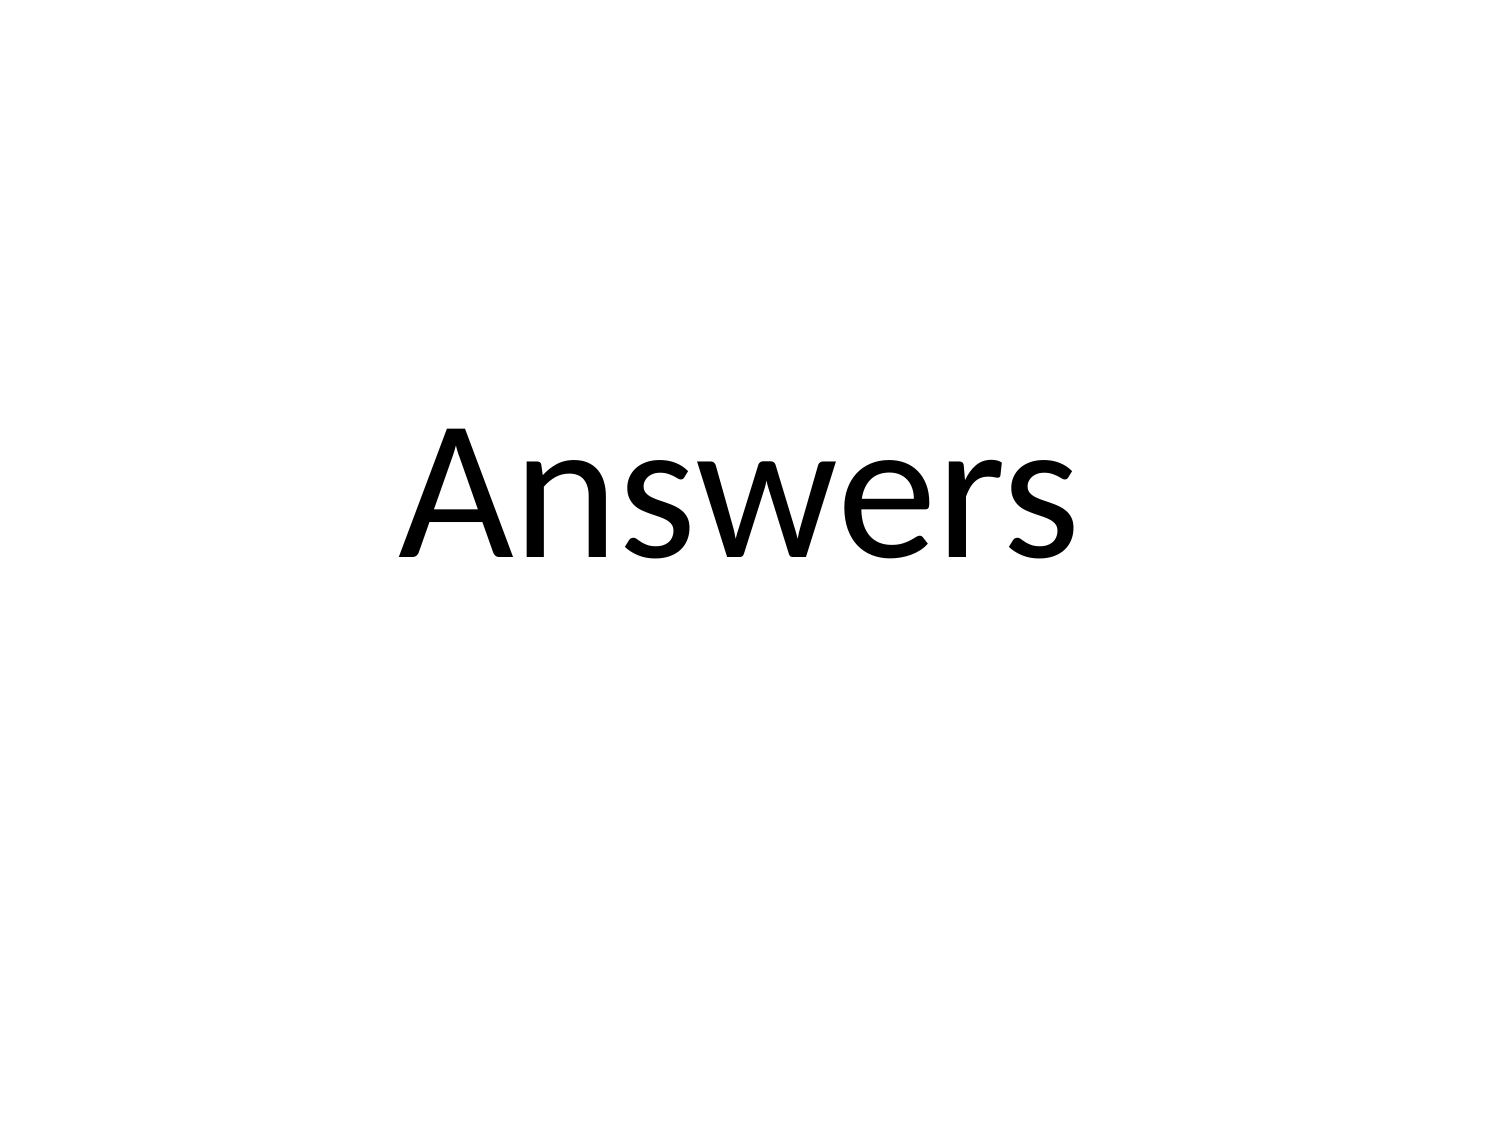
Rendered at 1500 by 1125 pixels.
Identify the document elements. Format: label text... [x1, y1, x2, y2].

list Answers [64, 349, 1415, 1093]
